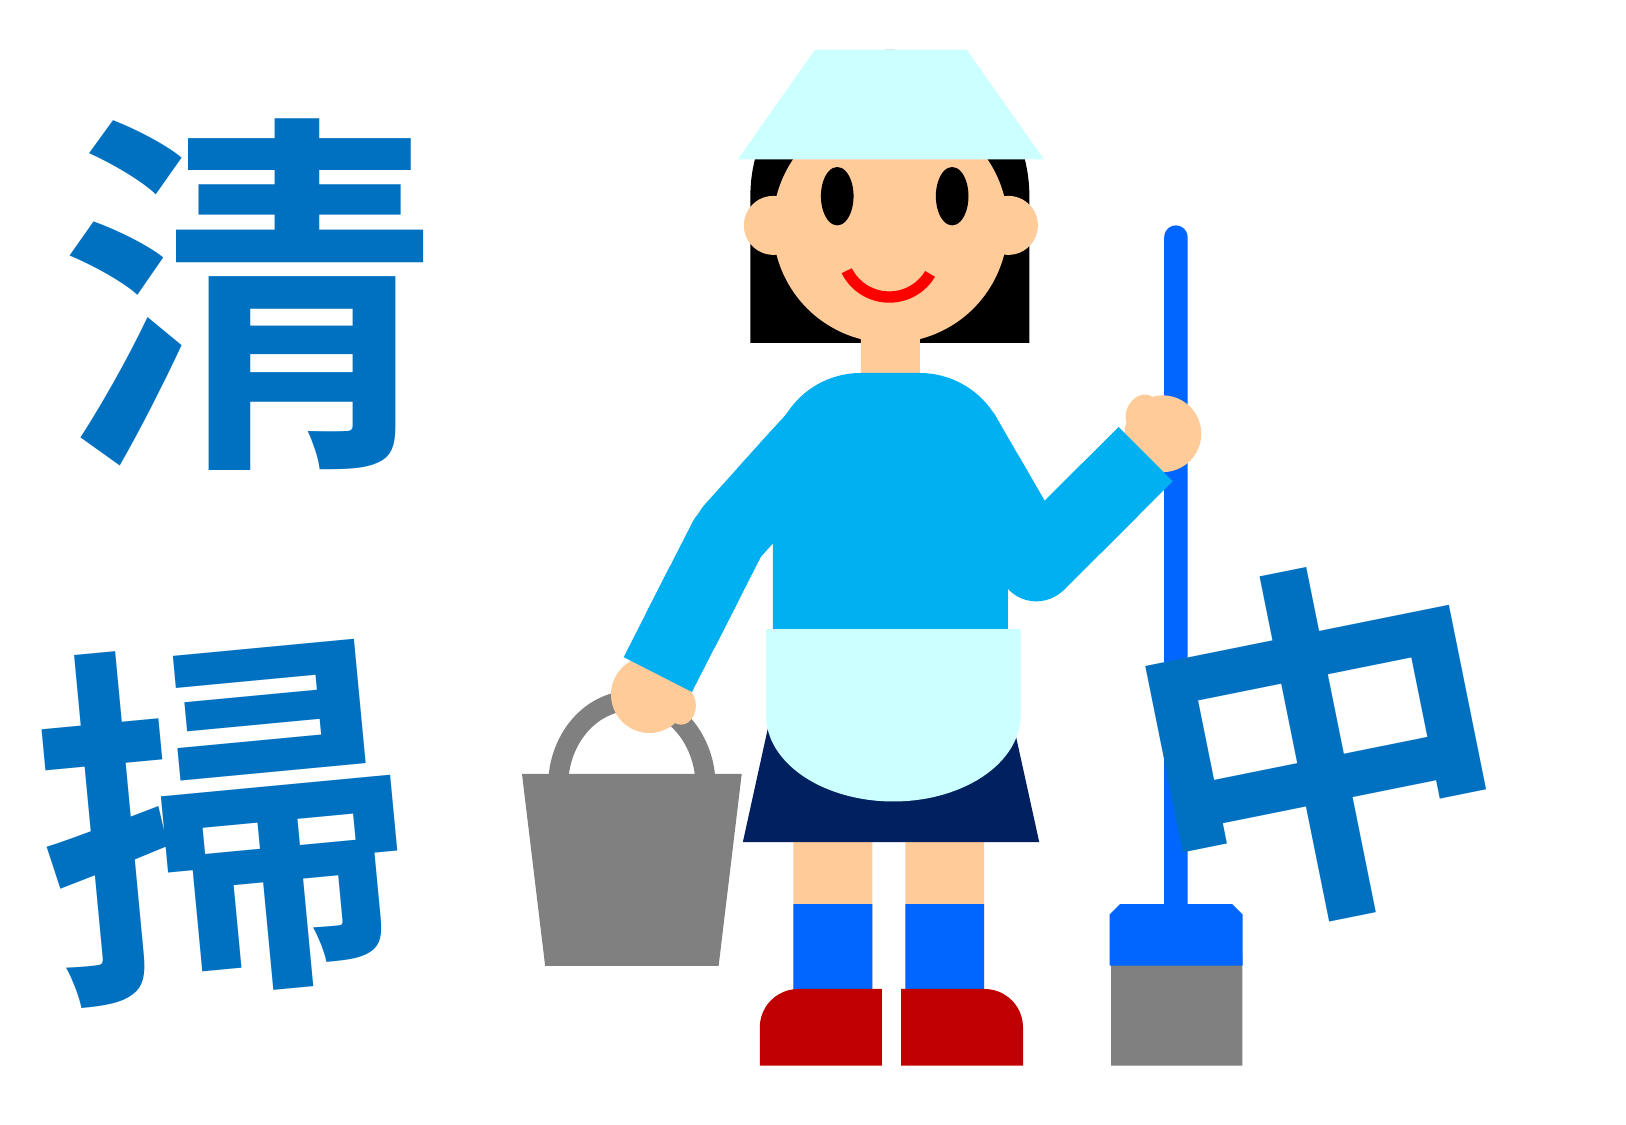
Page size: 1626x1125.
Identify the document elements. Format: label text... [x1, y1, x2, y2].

text_box 掃 [0, 548, 516, 1062]
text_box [521, 49, 1243, 1066]
text_box 中 [1246, 442, 1625, 990]
text_box 清 [44, 54, 516, 520]
